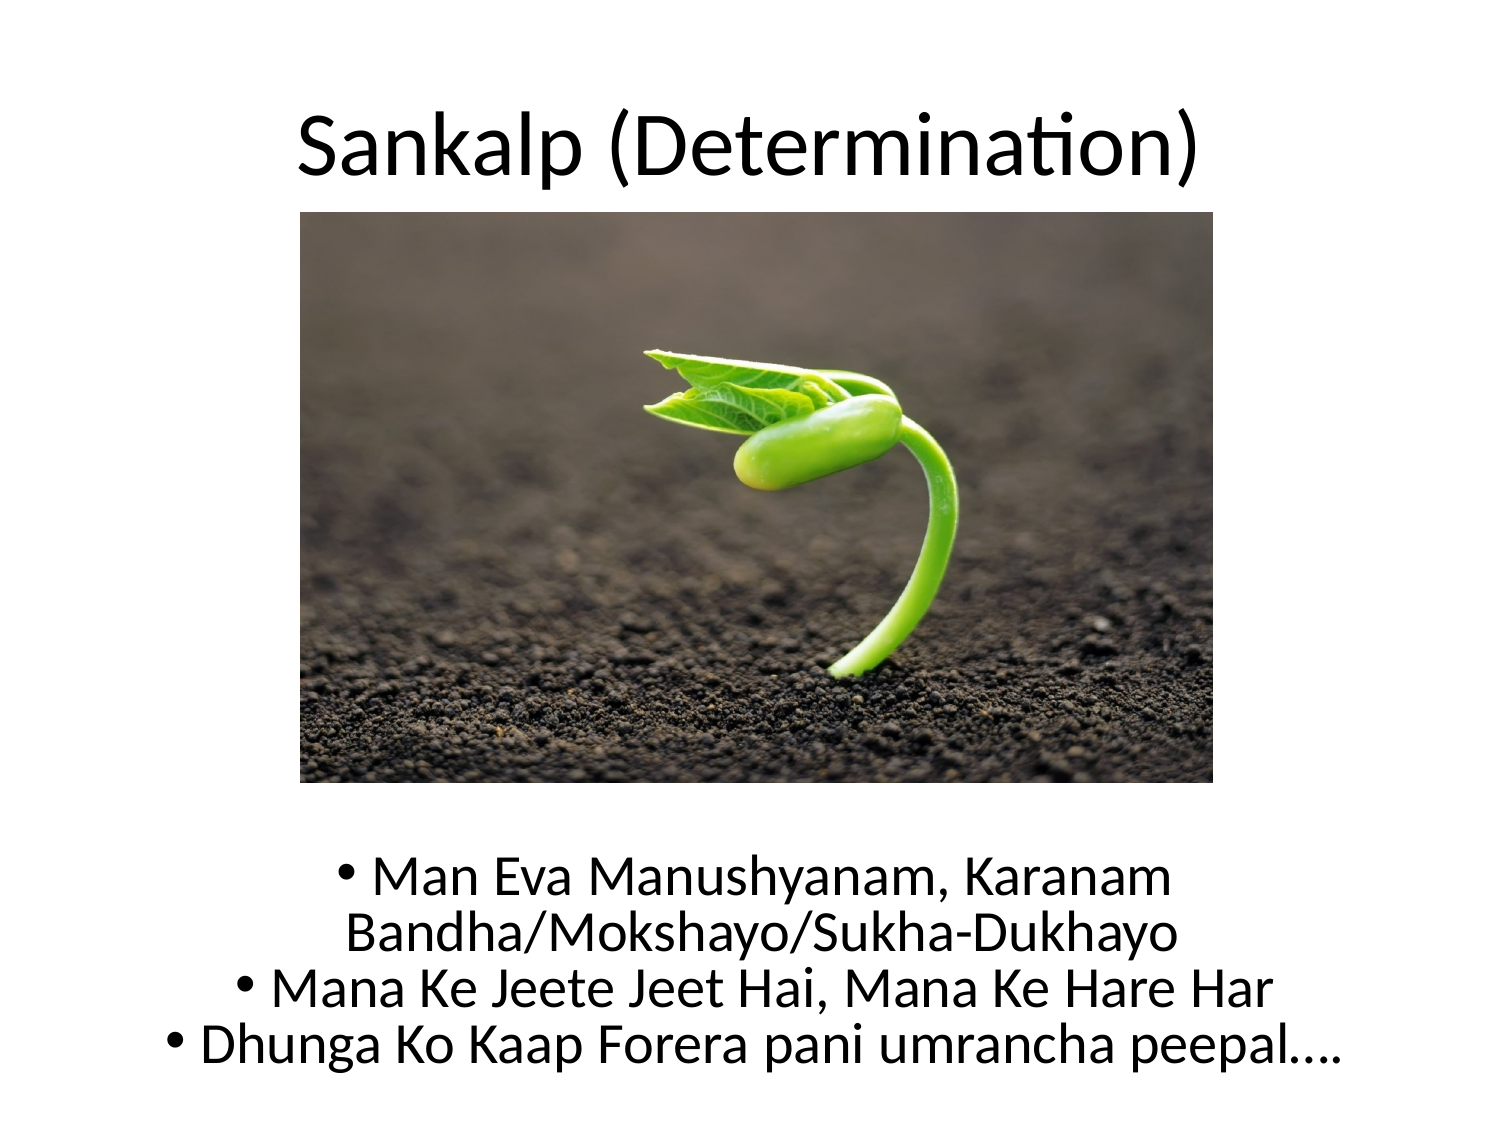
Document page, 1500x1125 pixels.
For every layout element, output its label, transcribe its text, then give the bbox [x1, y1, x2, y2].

picture [299, 212, 1213, 783]
title Sankalp (Determination) [75, 45, 1425, 233]
text_box Man Eva Manushyanam, Karanam Bandha/Mokshayo/Sukha-Dukhayo Mana Ke Jeete Jeet Hai, Mana Ke Hare Har Dhunga Ko Kaap Forera pani umrancha peepal…. [49, 837, 1475, 1088]
